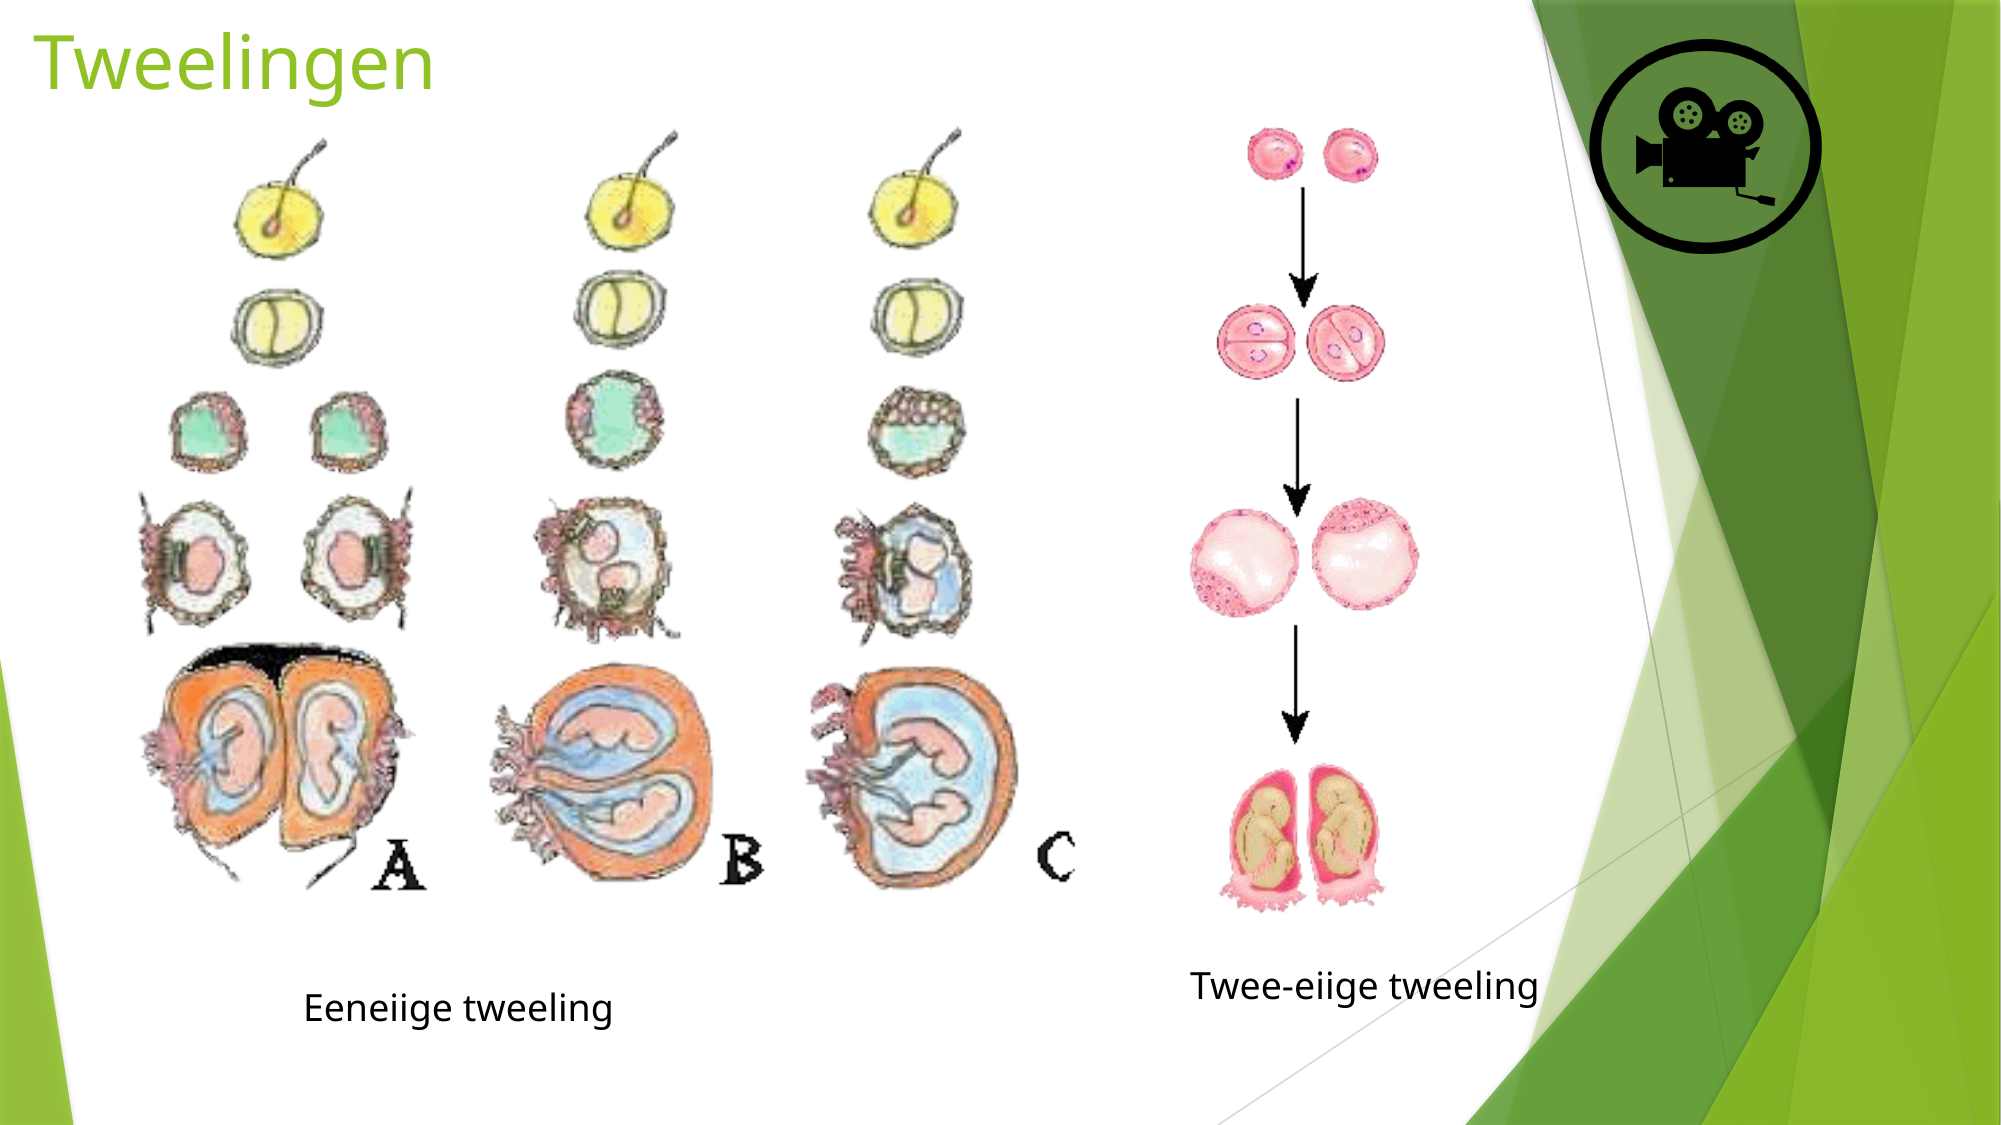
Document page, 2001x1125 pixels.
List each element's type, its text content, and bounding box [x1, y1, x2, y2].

text_box Eeneiige tweeling [288, 976, 1198, 1036]
title Tweelingen [18, 6, 1429, 224]
picture [1588, 39, 1822, 255]
text_box Twee-eiige tweeling [1175, 954, 1565, 1015]
picture [131, 116, 1715, 938]
